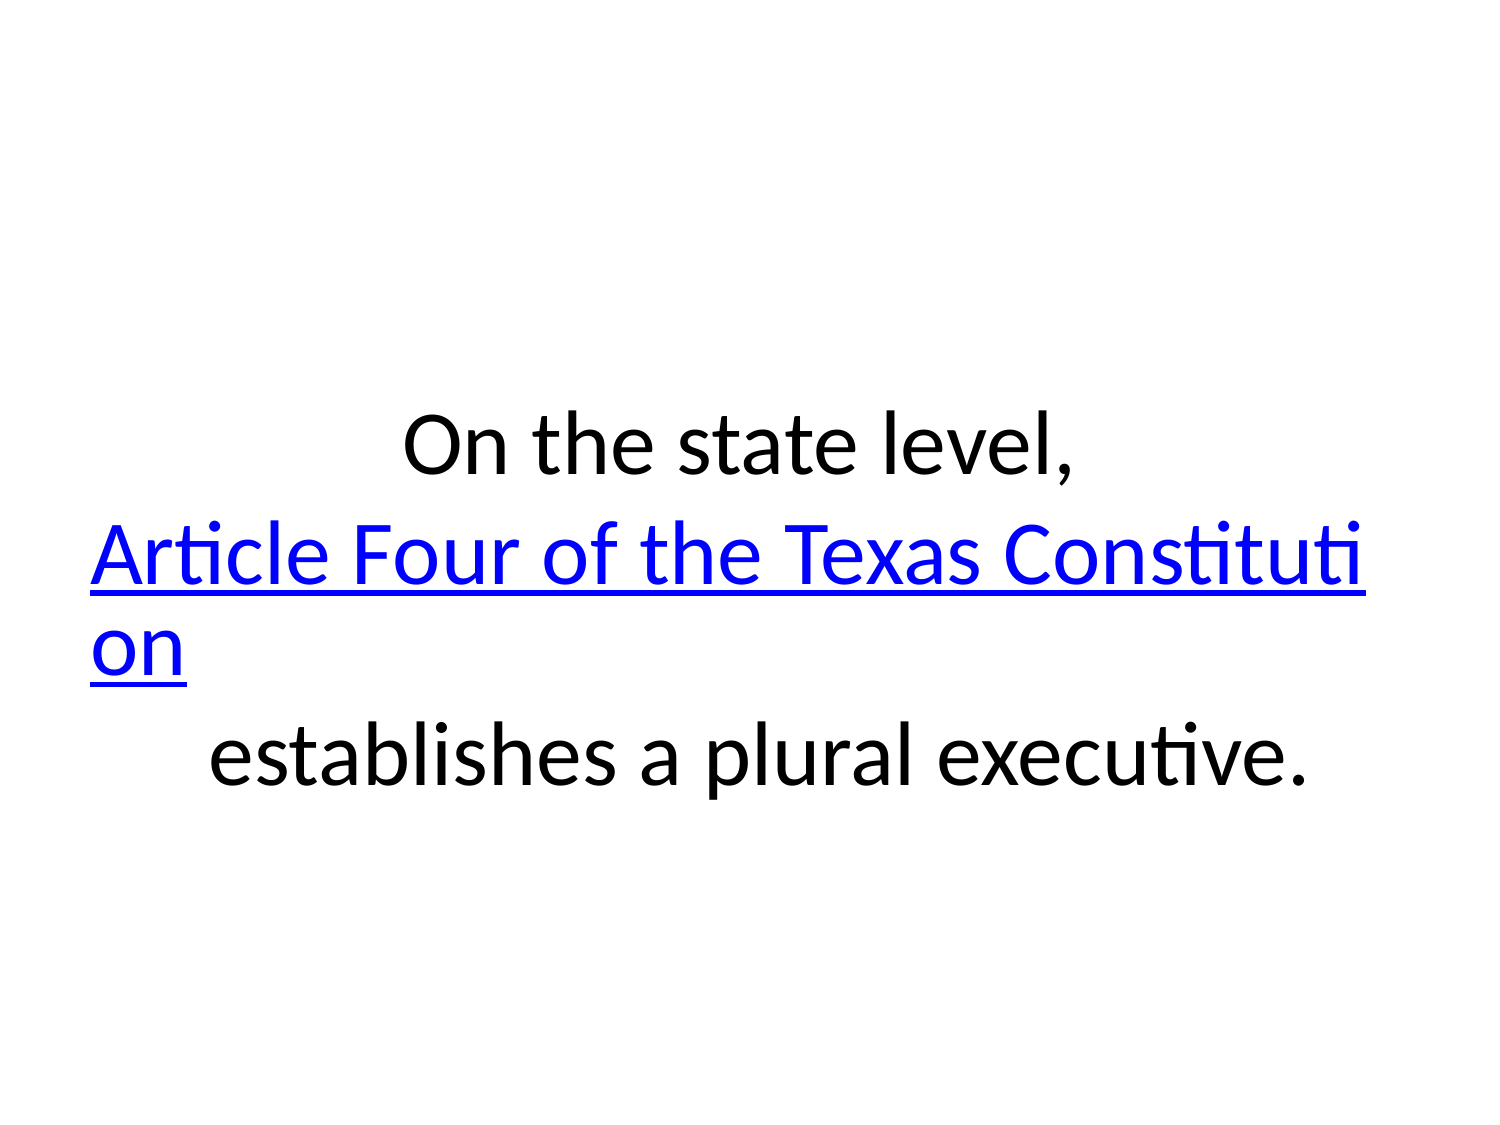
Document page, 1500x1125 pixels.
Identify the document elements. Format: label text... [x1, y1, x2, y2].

title On the state level, Article Four of the Texas Constitution establishes a plural executive. [74, 44, 1426, 1051]
